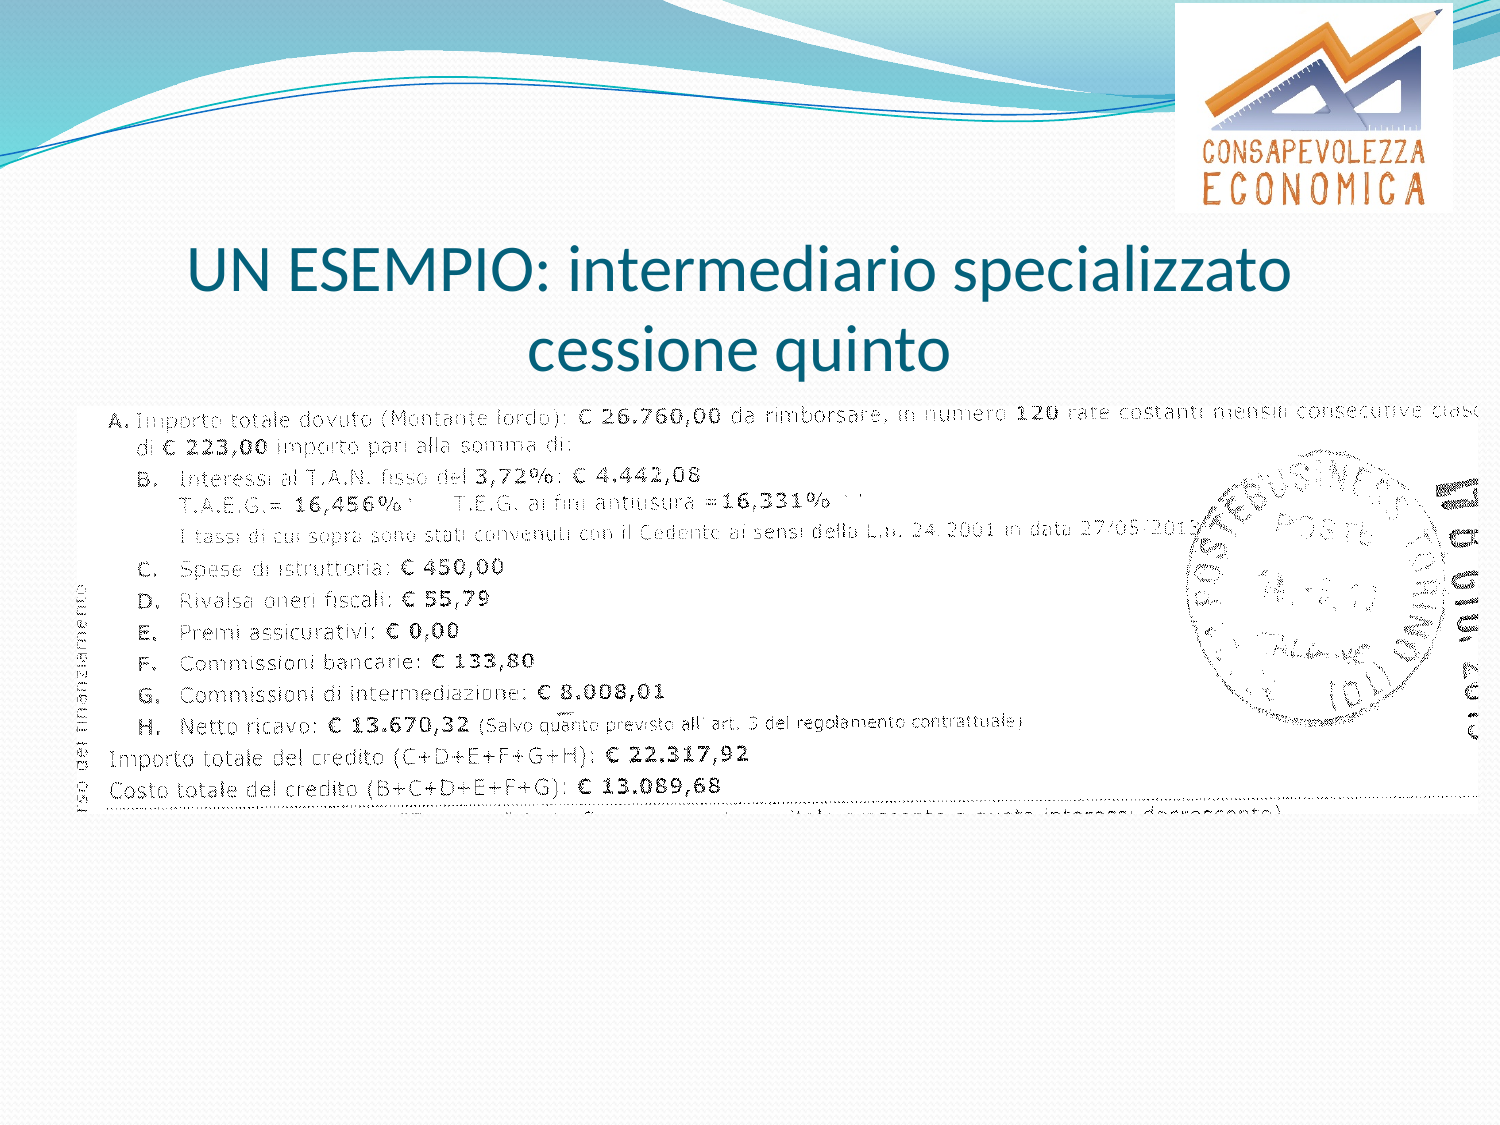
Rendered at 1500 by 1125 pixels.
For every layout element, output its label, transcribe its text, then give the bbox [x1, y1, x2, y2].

picture [1174, 3, 1453, 213]
title UN ESEMPIO: intermediario specializzato cessione quinto [64, 219, 1415, 386]
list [76, 405, 1479, 838]
